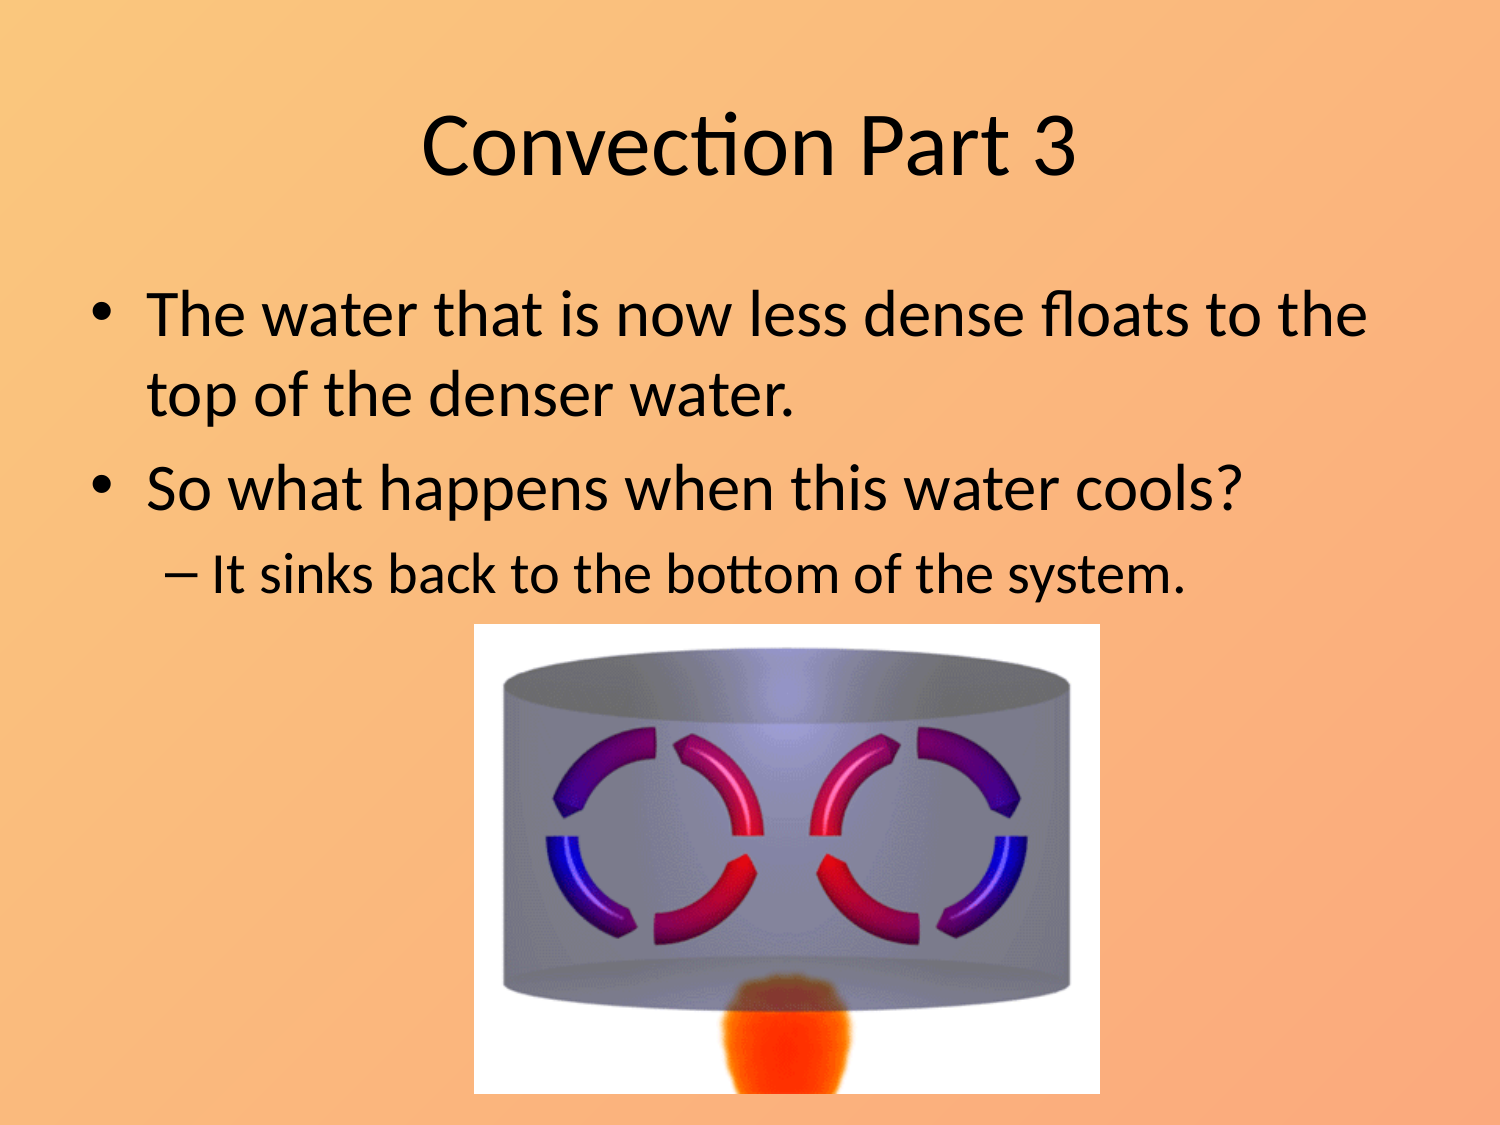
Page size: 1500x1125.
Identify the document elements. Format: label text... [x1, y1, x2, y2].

list The water that is now less dense floats to the top of the denser water. So what happens when this water cools? It sinks back to the bottom of the system. [74, 262, 1426, 1006]
picture [474, 624, 1101, 1094]
title Convection Part 3 [74, 44, 1426, 233]
